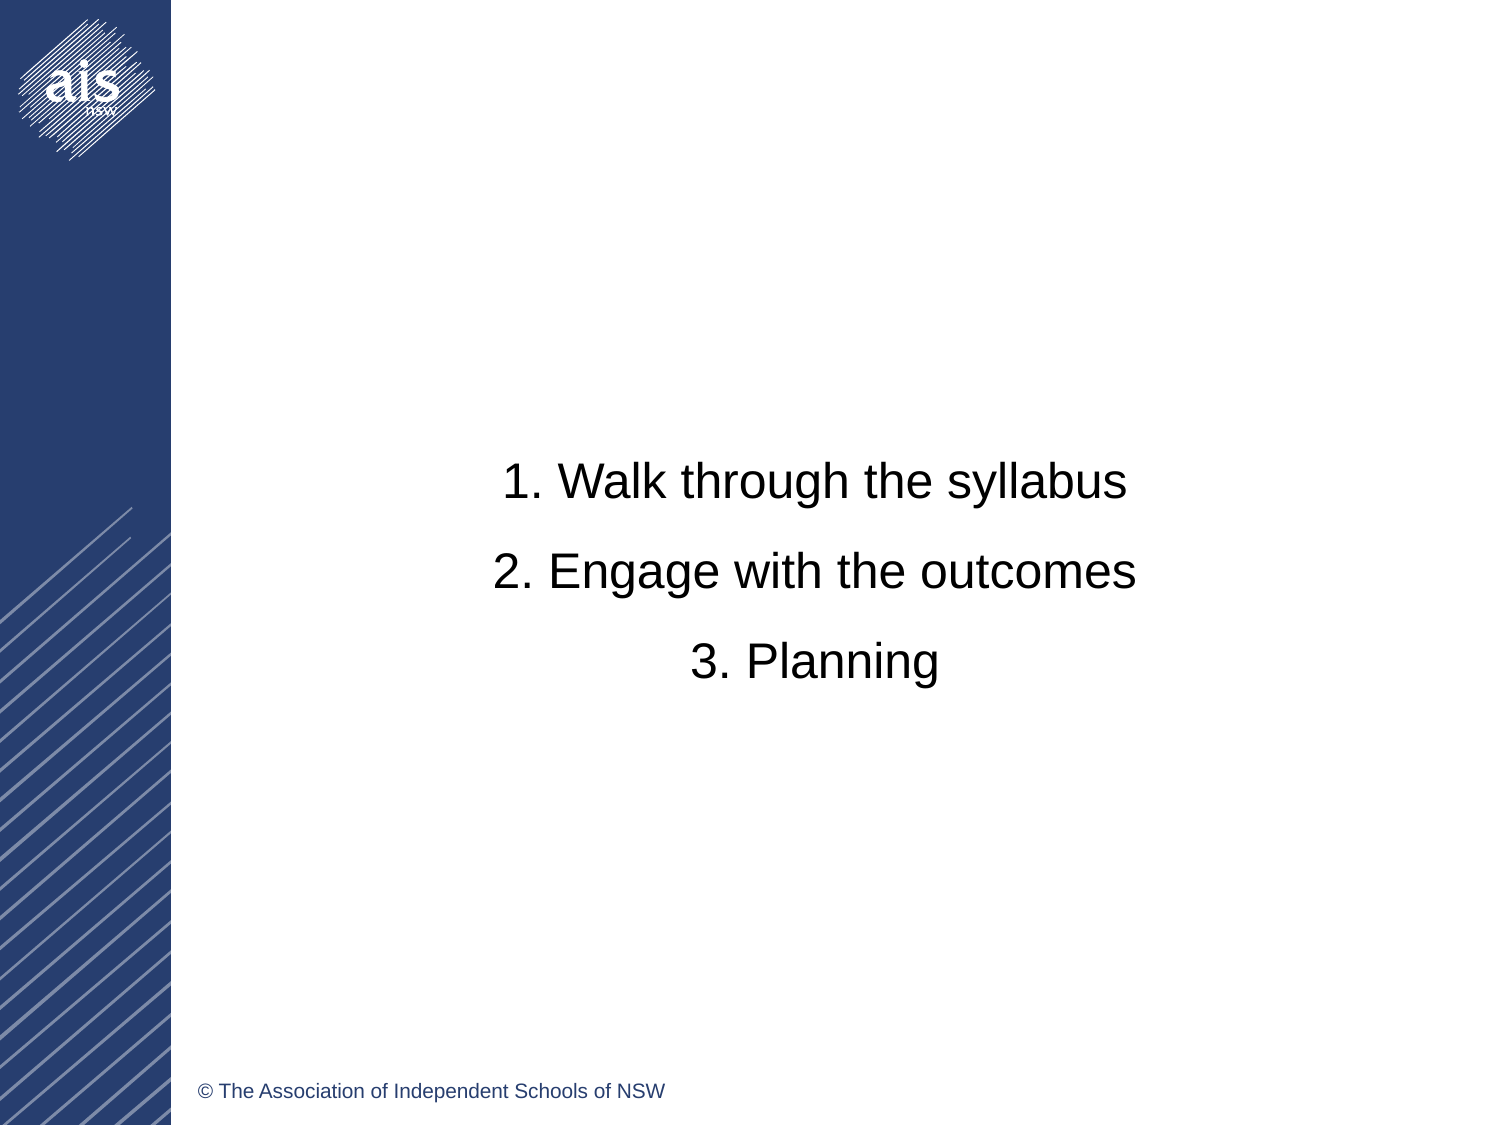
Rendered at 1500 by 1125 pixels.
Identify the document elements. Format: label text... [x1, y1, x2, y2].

list 1. Walk through the syllabus 2. Engage with the outcomes 3. Planning [206, 66, 1424, 1071]
